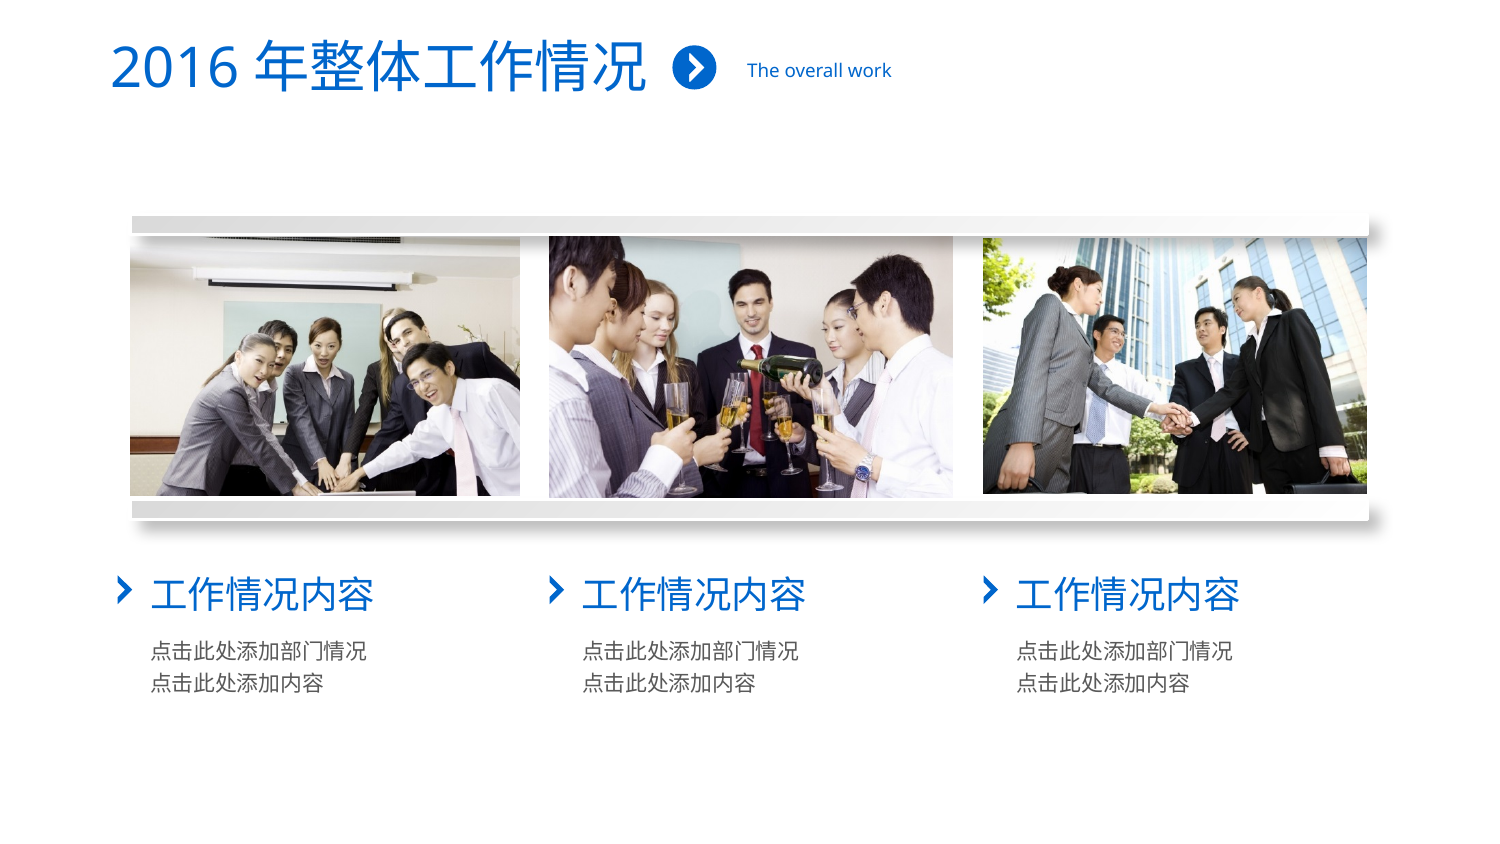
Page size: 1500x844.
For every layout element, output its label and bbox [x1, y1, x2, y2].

text_box [549, 563, 873, 705]
text_box [129, 213, 1368, 521]
text_box [85, 23, 1014, 107]
text_box [117, 563, 441, 705]
text_box [983, 563, 1306, 705]
